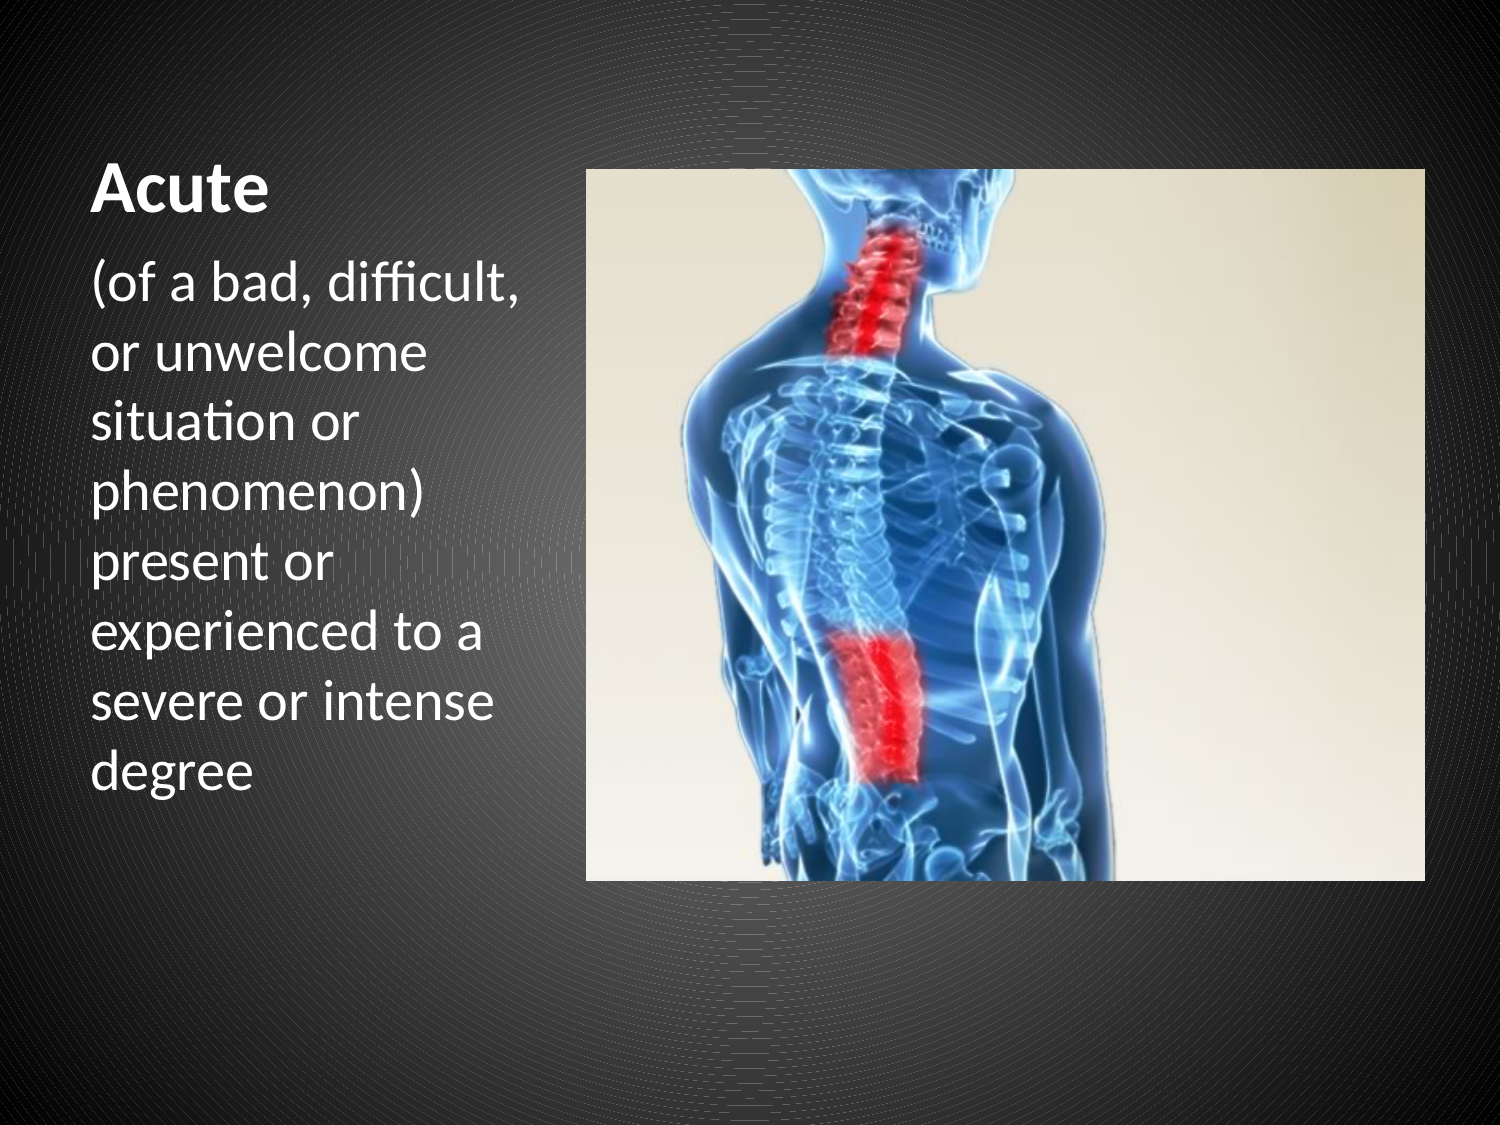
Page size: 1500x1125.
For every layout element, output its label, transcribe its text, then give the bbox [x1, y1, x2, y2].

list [586, 44, 1426, 1006]
list (of a bad, difficult, or unwelcome situation or phenomenon) present or experienced to a severe or intense degree [75, 235, 569, 1005]
title Acute [75, 44, 569, 235]
